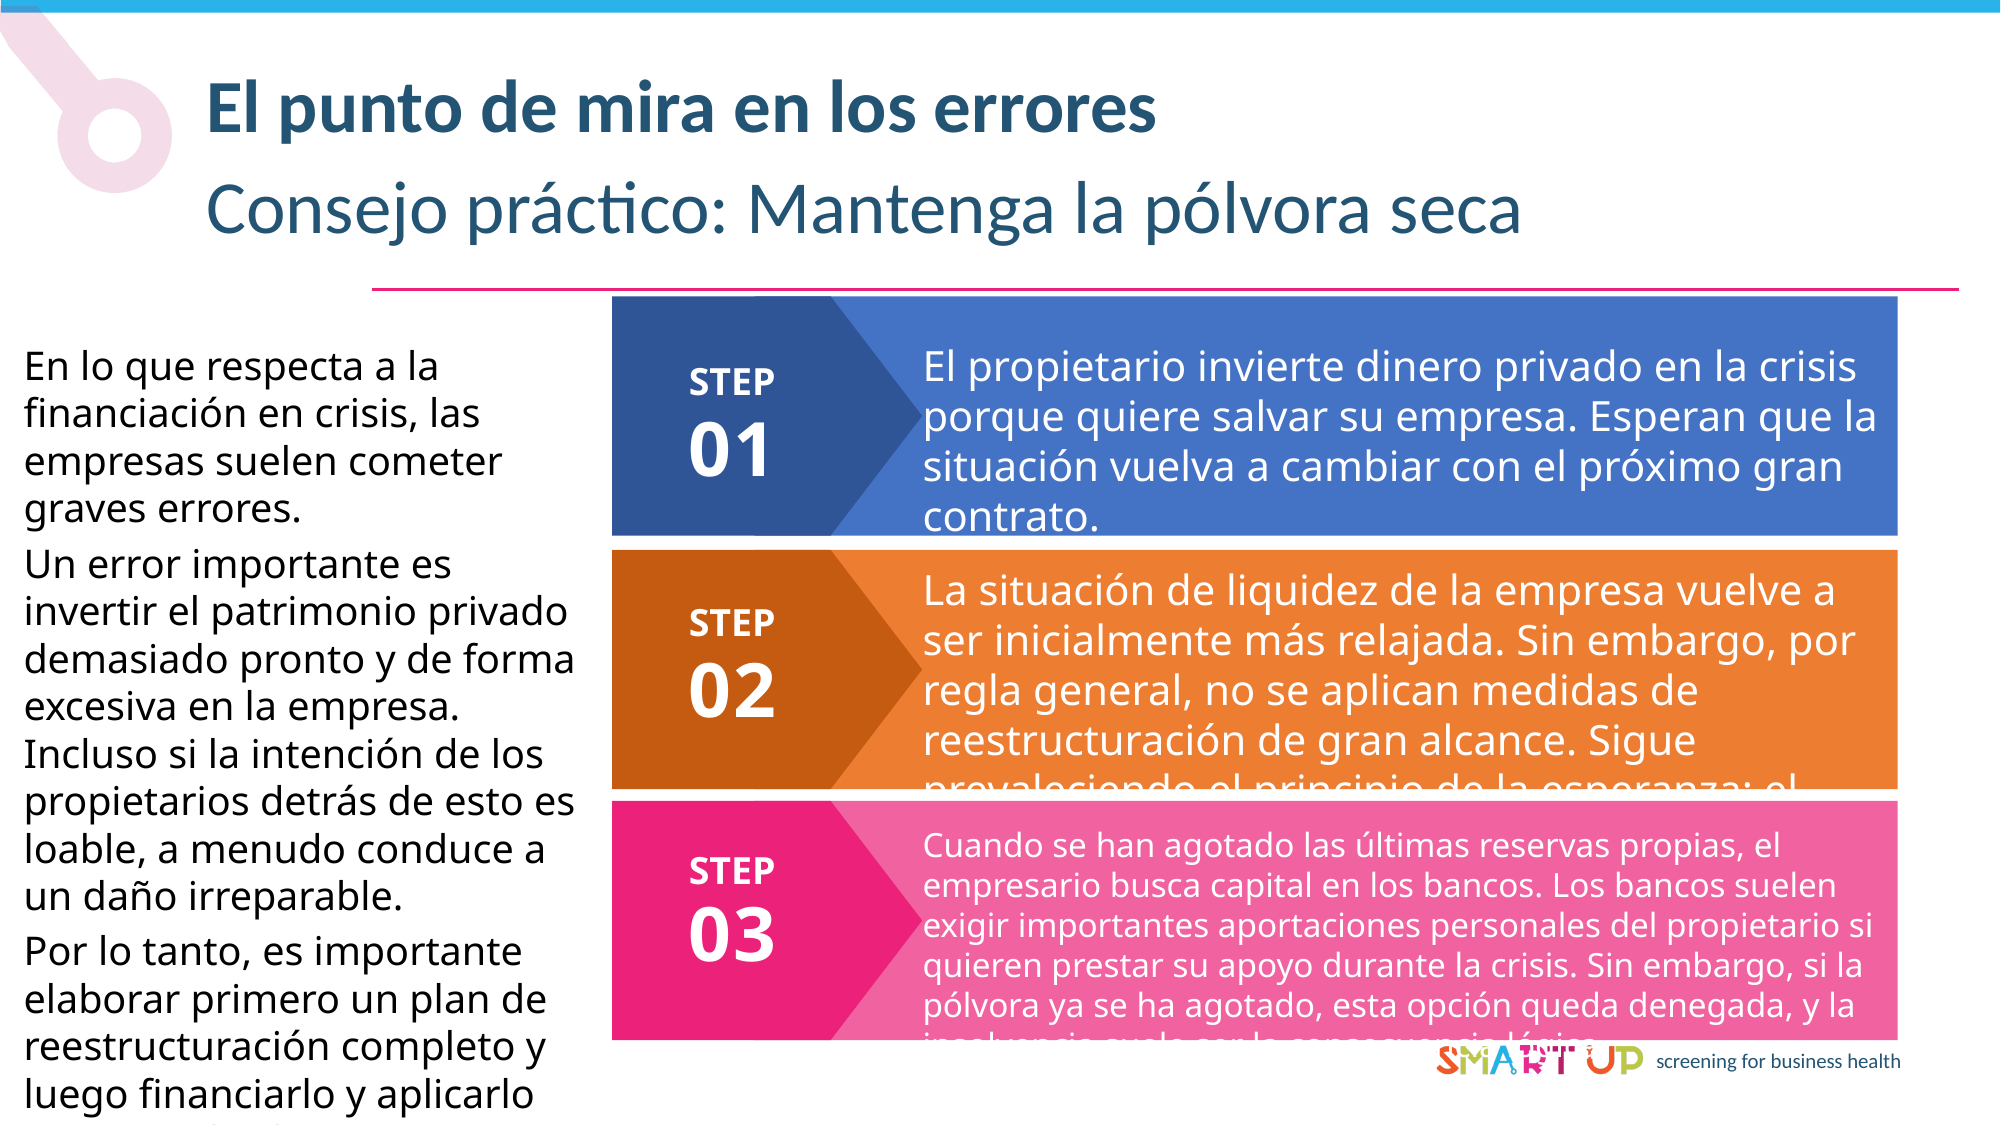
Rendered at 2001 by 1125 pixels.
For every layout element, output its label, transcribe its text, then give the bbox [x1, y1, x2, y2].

text_box 02 [662, 642, 803, 733]
picture [0, 6, 224, 218]
text_box [831, 800, 1898, 819]
text_box STEP [673, 591, 792, 642]
text_box [906, 296, 1898, 331]
text_box 03 [662, 886, 803, 977]
text_box Cuando se han agotado las últimas reservas propias, el empresario busca capital en los bancos. Los bancos suelen exigir importantes aportaciones personales del propietario si quieren prestar su apoyo durante la crisis. Sin embargo, si la pólvora ya se ha agotado, esta opción queda denegada, y la insolvencia suele ser la consecuencia lógica. [907, 817, 1898, 1112]
list El punto de mira en los errores Consejo práctico: Mantenga la pólvora seca [191, 59, 1941, 262]
text_box [612, 817, 907, 1041]
text_box [612, 549, 913, 734]
text_box En lo que respecta a la financiación en crisis, las empresas suelen cometer graves errores. Un error importante es invertir el patrimonio privado demasiado pronto y de forma excesiva en la empresa. Incluso si la intención de los propietarios detrás de esto es loable, a menudo conduce a un daño irreparable. Por lo tanto, es importante elaborar primero un plan de reestructuración completo y luego financiarlo y aplicarlo junto con los bancos. [10, 334, 596, 1125]
text_box 01 [662, 401, 803, 492]
text_box [612, 800, 843, 817]
text_box [612, 734, 873, 790]
text_box El propietario invierte dinero privado en la crisis porque quiere salvar su empresa. Esperan que la situación vuelva a cambiar con el próximo gran contrato. [907, 331, 1898, 547]
text_box La situación de liquidez de la empresa vuelve a ser inicialmente más relajada. Sin embargo, por regla general, no se aplican medidas de reestructuración de gran alcance. Sigue prevaleciendo el principio de la esperanza: el problema sólo se pospone. [907, 556, 1915, 872]
text_box STEP [673, 351, 792, 401]
text_box STEP [673, 839, 792, 886]
text_box [612, 296, 941, 536]
text_box [831, 734, 907, 790]
text_box [905, 549, 1898, 556]
